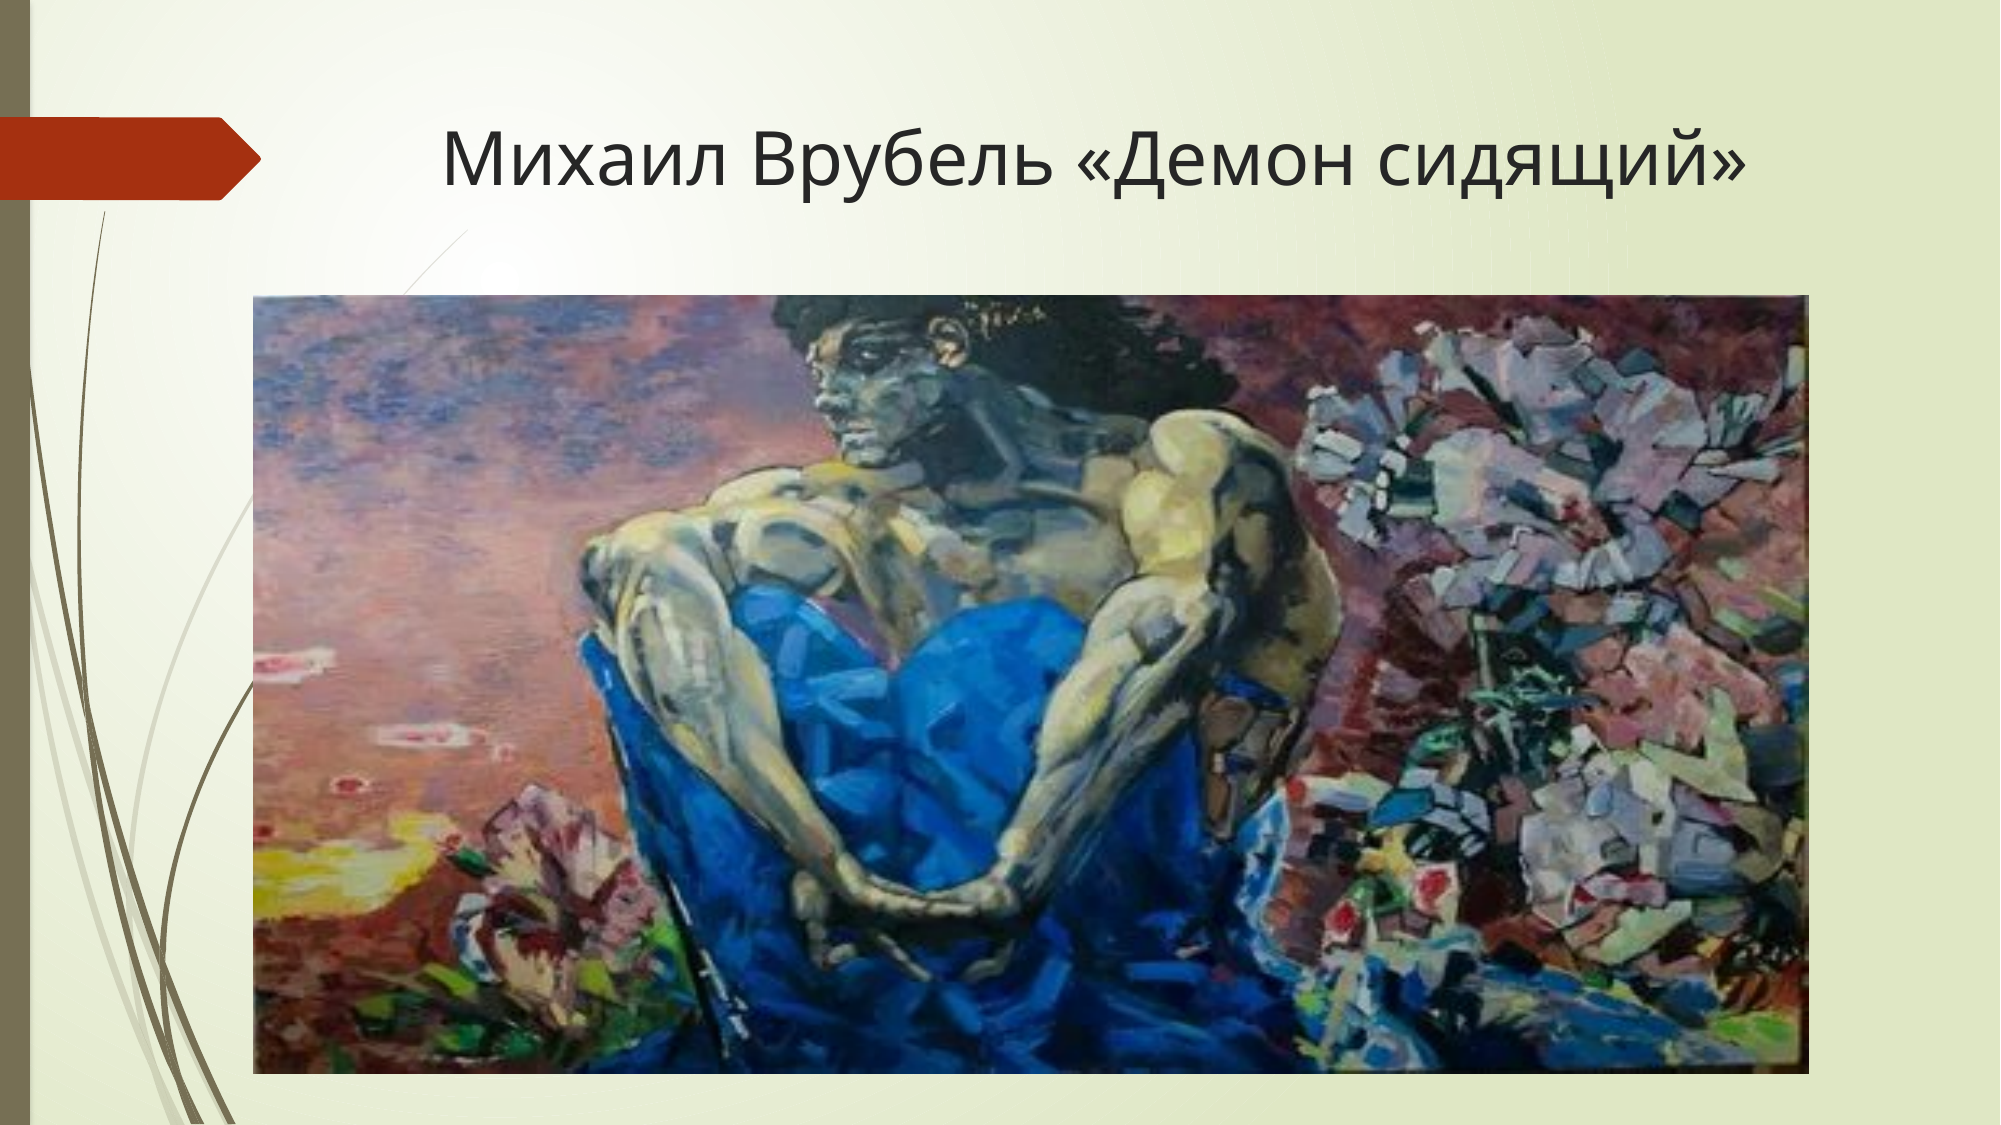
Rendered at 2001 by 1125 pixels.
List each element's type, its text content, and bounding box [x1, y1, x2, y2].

title Михаил Врубель «Демон сидящий» [425, 102, 1888, 313]
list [252, 295, 1809, 1074]
